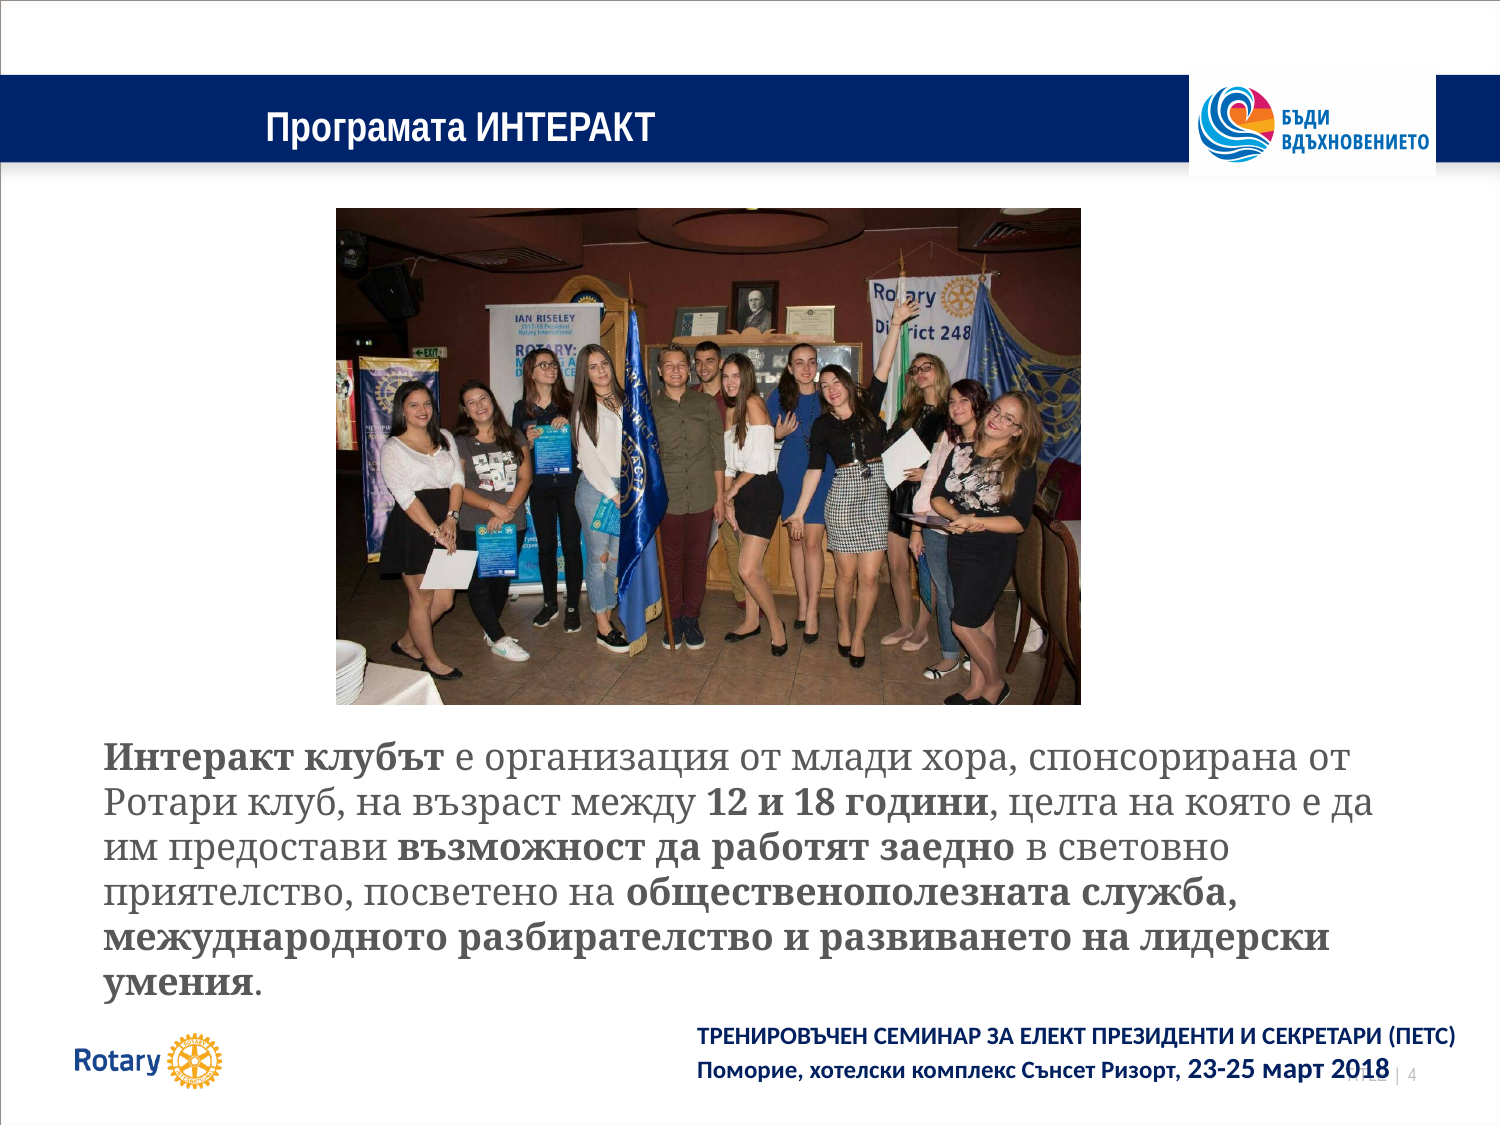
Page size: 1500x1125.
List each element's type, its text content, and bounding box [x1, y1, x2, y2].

list Интеракт клубът е организация от млади хора, спонсорирана от Ротари клуб, на възраст между 12 и 18 години, целта на която е да им предостави възможност да работят заедно в световно приятелство, посветено на общественополезната служба, межуднародното разбирателство и развиването на лидерски умения. [88, 200, 1425, 1035]
title Програмата ИНТЕРАКТ [265, 101, 1500, 190]
picture [335, 207, 1081, 705]
picture [75, 1033, 222, 1089]
picture [1189, 66, 1436, 101]
